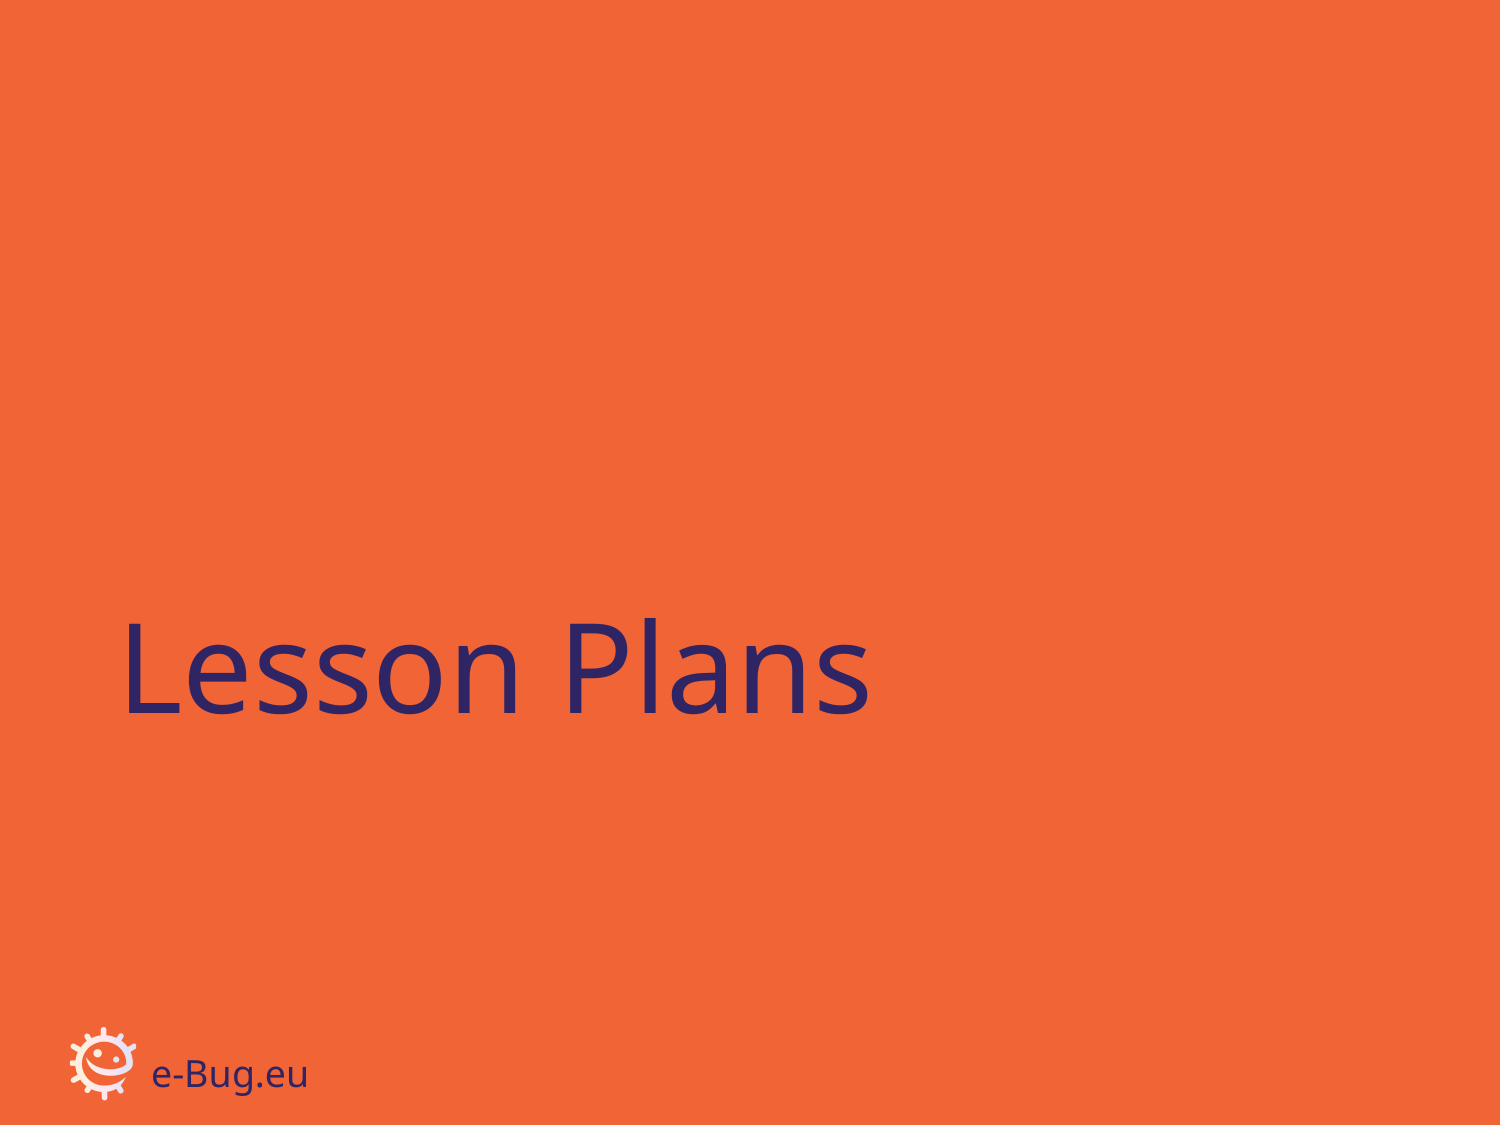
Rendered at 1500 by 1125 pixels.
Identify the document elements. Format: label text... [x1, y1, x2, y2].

footer e-Bug.eu [136, 1042, 643, 1103]
title Lesson Plans [102, 280, 1397, 749]
